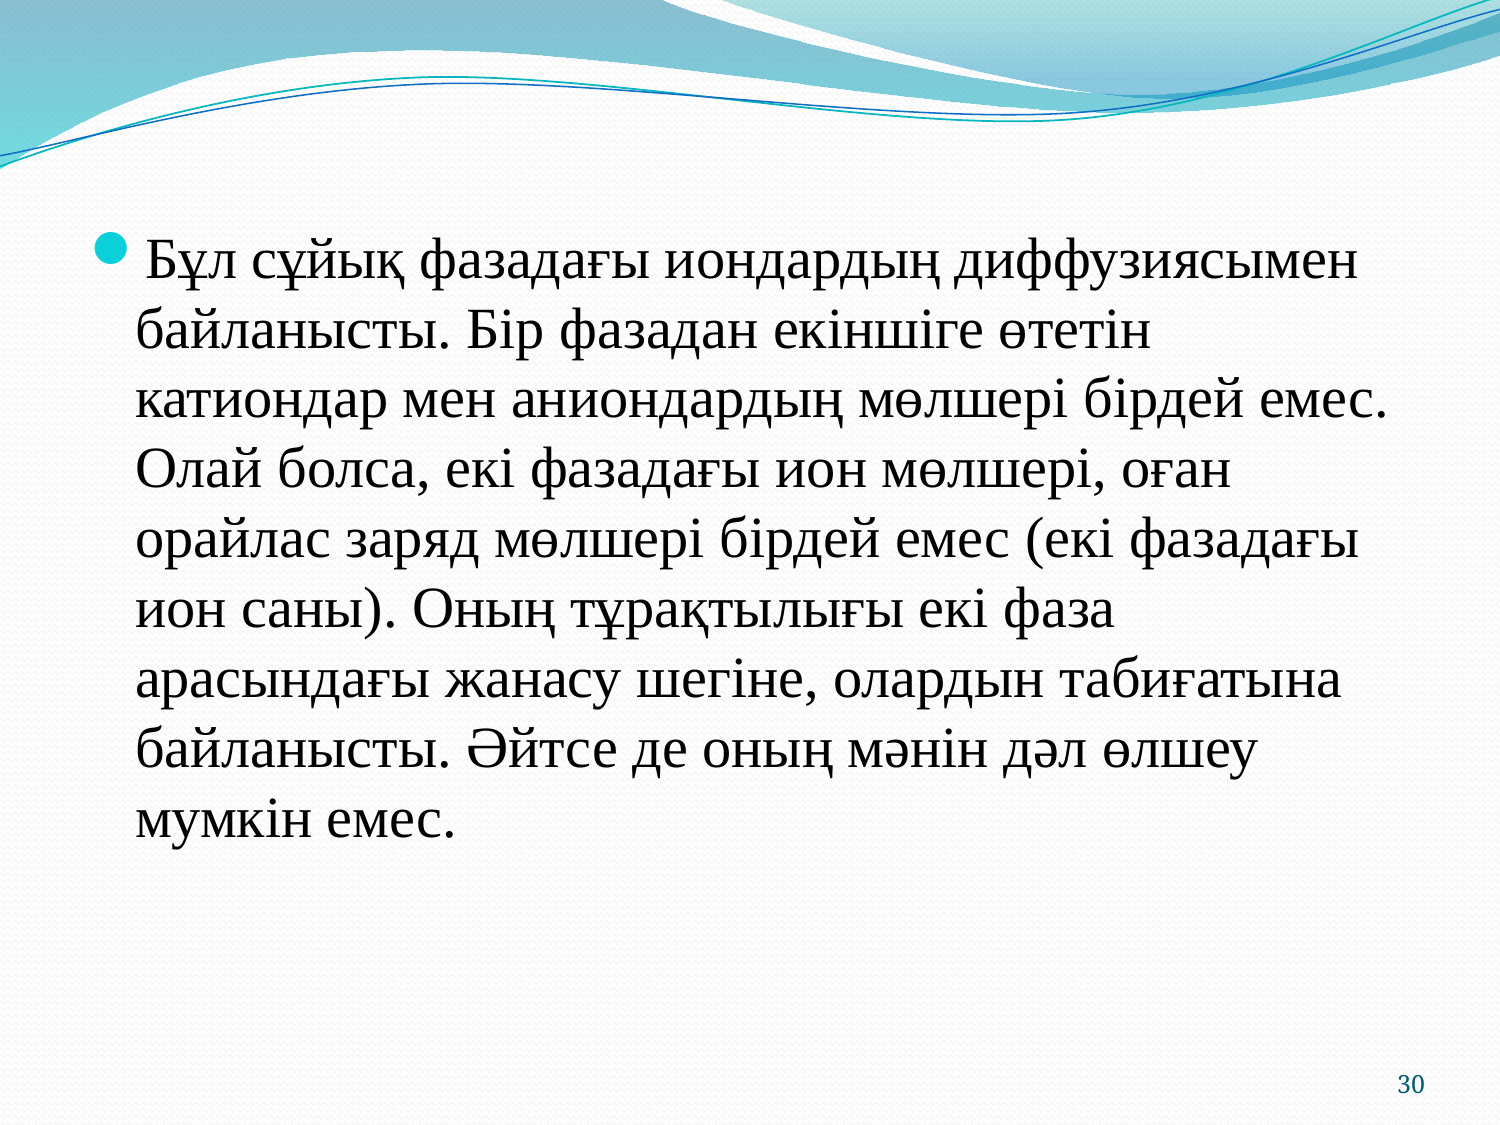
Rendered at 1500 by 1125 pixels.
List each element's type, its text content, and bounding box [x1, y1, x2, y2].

slide_number 30 [1299, 1042, 1425, 1103]
list Бұл сұйық фазадағы иондардың диффузиясымен байланысты. Бір фазадан екіншіге өтетін катиондар мен аниондардың мөлшері бірдей емес. Олай болса, екі фазадағы ион мөлшері, оған орайлас заряд мөлшері бірдей емес (екі фазадағы ион саны). Оның тұрақтылығы екі фаза арасындағы жанасу шегіне, олардын табиғатына байланысты. Әйтсе де оның мәнін дәл өлшеу мумкін емес. [74, 212, 1426, 1038]
